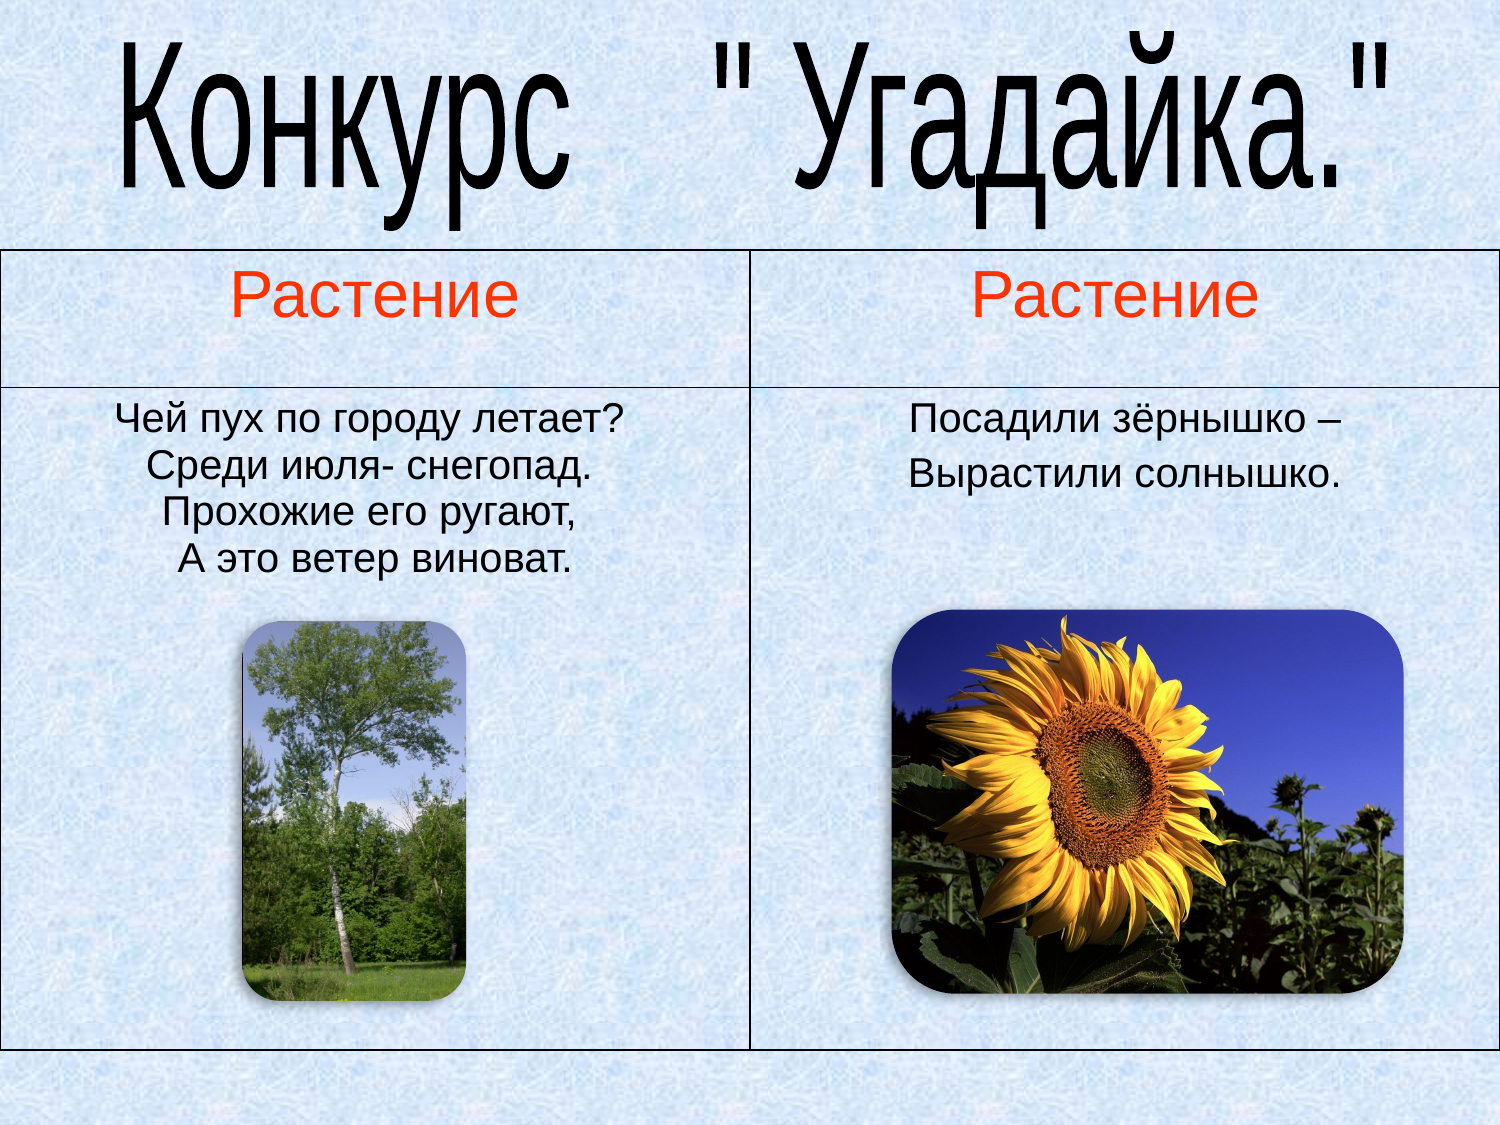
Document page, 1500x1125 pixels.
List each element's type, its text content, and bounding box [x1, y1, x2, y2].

table_header Растение [751, 251, 1499, 387]
table_header Растение [1, 251, 749, 387]
picture [241, 621, 467, 1002]
picture [0, 0, 1500, 249]
table_cell Чей пух по городу летает? Среди июля- снегопад. Прохожие его ругают, А это ветер виноват. [1, 388, 749, 1049]
picture [891, 609, 1404, 994]
picture [0, 1051, 1500, 1125]
table_cell Посадили зёрнышко – Вырастили солнышко. [751, 388, 1499, 1049]
